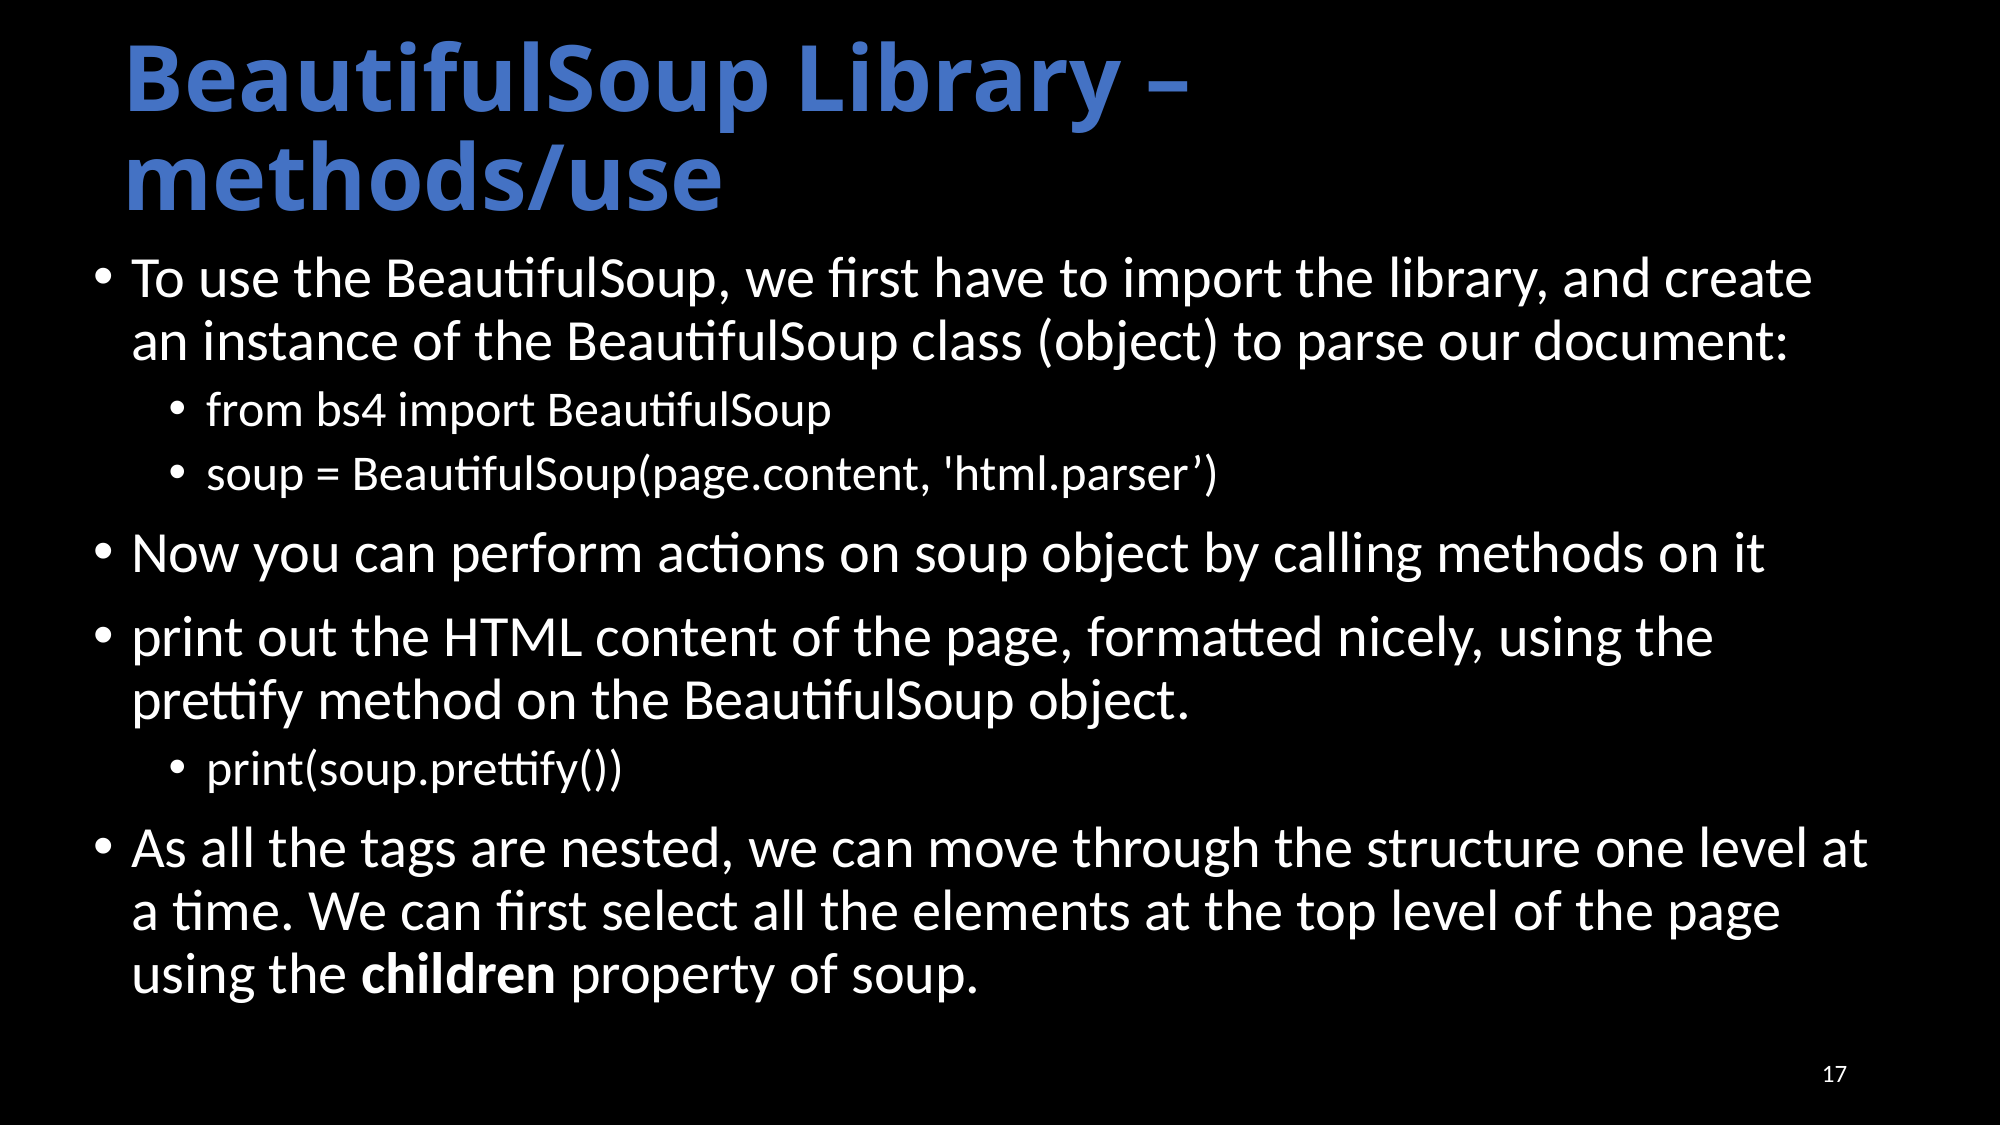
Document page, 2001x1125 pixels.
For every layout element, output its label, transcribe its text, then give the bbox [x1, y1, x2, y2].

list To use the BeautifulSoup, we first have to import the library, and create an instance of the BeautifulSoup class (object) to parse our document: from bs4 import BeautifulSoup soup = BeautifulSoup(page.content, 'html.parser’) Now you can perform actions on soup object by calling methods on it print out the HTML content of the page, formatted nicely, using the prettify method on the BeautifulSoup object. print(soup.prettify()) As all the tags are nested, we can move through the structure one level at a time. We can first select all the elements at the top level of the page using the children property of soup. [78, 239, 1893, 1103]
slide_number 17 [1412, 1042, 1863, 1103]
title BeautifulSoup Library – methods/use [107, 22, 1833, 239]
